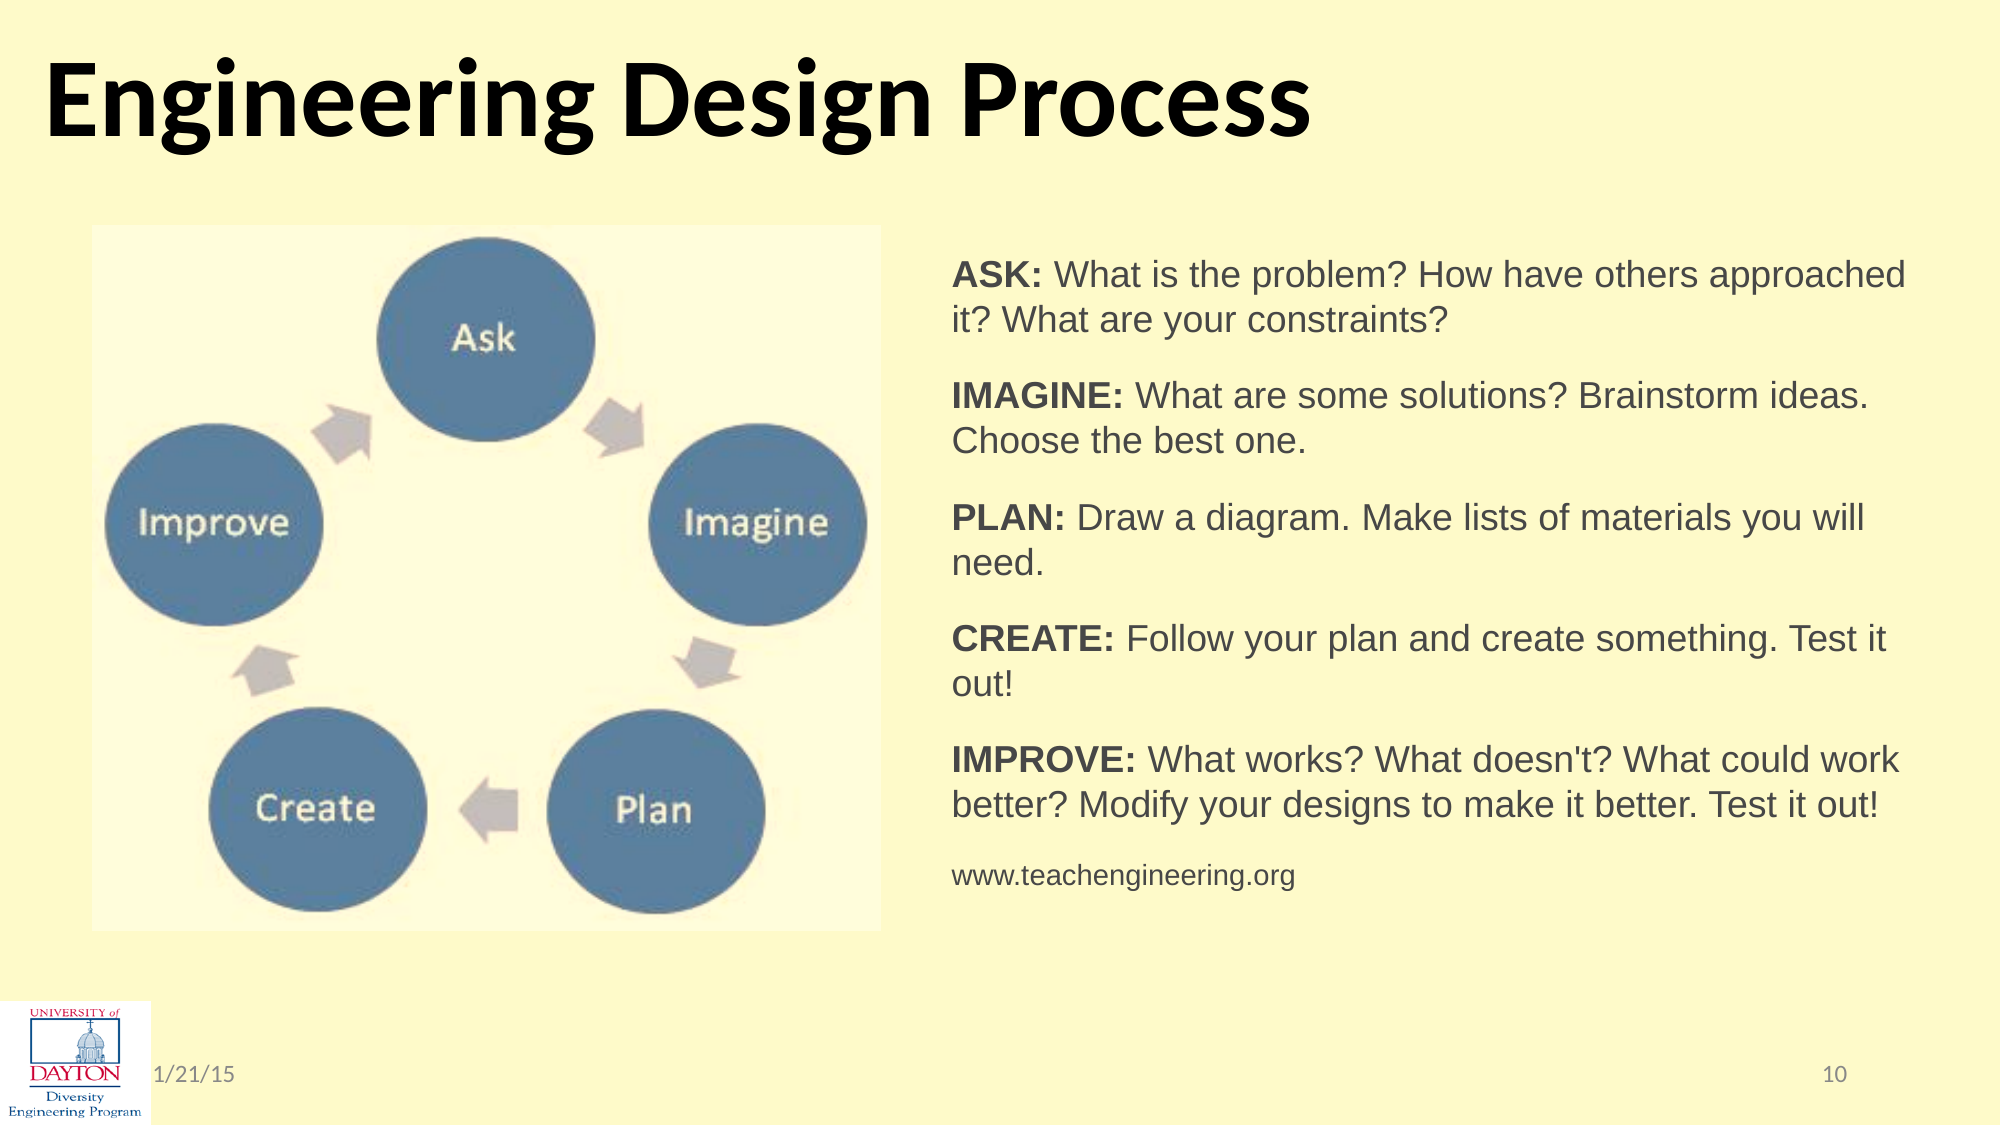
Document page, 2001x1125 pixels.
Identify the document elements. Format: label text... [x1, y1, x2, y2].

text_box ASK: What is the problem? How have others approached it? What are your constraints? IMAGINE: What are some solutions? Brainstorm ideas. Choose the best one. PLAN: Draw a diagram. Make lists of materials you will need. CREATE: Follow your plan and create something. Test it out! IMPROVE: What works? What doesn't? What could work better? Modify your designs to make it better. Test it out! www.teachengineering.org [936, 242, 1937, 906]
title Engineering Design Process [29, 0, 1755, 209]
picture [0, 1001, 151, 1125]
picture [91, 225, 882, 931]
